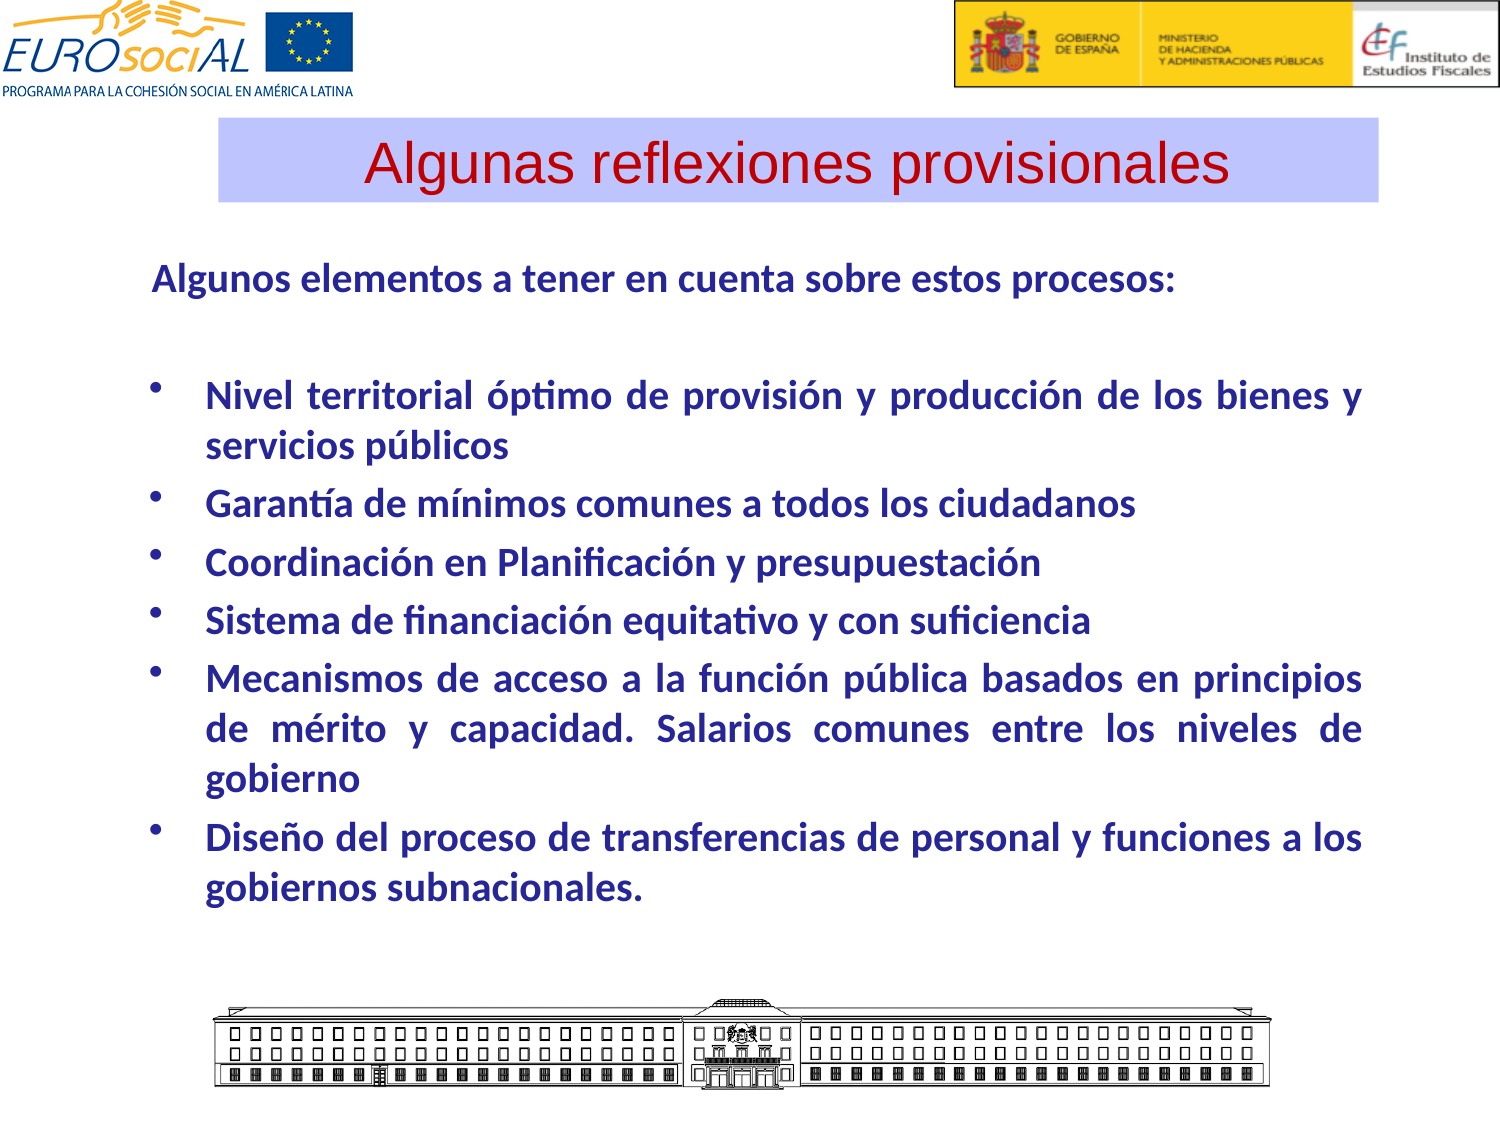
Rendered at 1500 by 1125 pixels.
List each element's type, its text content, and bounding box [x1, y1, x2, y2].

text_box Algunas reflexiones provisionales [218, 117, 1379, 203]
picture [212, 999, 1272, 1090]
picture [954, 0, 1500, 89]
picture [0, 0, 354, 97]
list Algunos elementos a tener en cuenta sobre estos procesos: Nivel territorial óptimo de provisión y producción de los bienes y servicios públicos Garantía de mínimos comunes a todos los ciudadanos Coordinación en Planificación y presupuestación Sistema de financiación equitativo y con suficiencia Mecanismos de acceso a la función pública basados en principios de mérito y capacidad. Salarios comunes entre los niveles de gobierno Diseño del proceso de transferencias de personal y funciones a los gobiernos subnacionales. [134, 243, 1379, 857]
